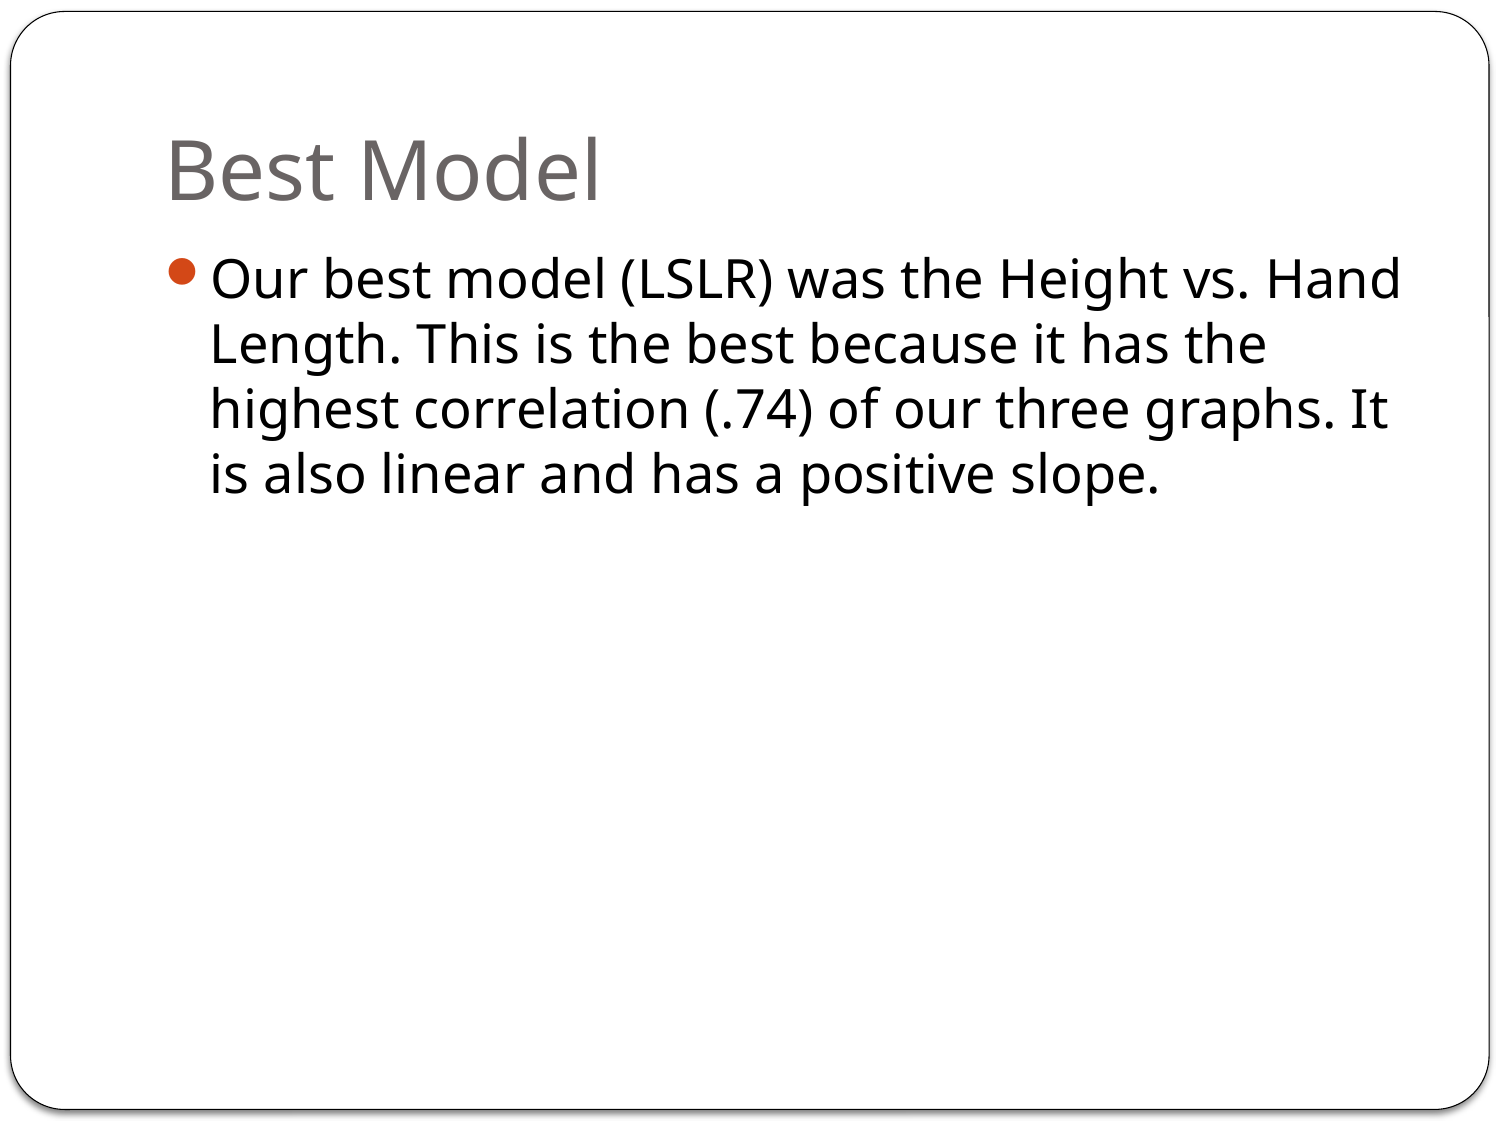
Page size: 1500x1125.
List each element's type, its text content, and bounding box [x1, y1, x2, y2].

title Best Model [150, 45, 1425, 233]
list Our best model (LSLR) was the Height vs. Hand Length. This is the best because it has the highest correlation (.74) of our three graphs. It is also linear and has a positive slope. [150, 237, 1425, 988]
